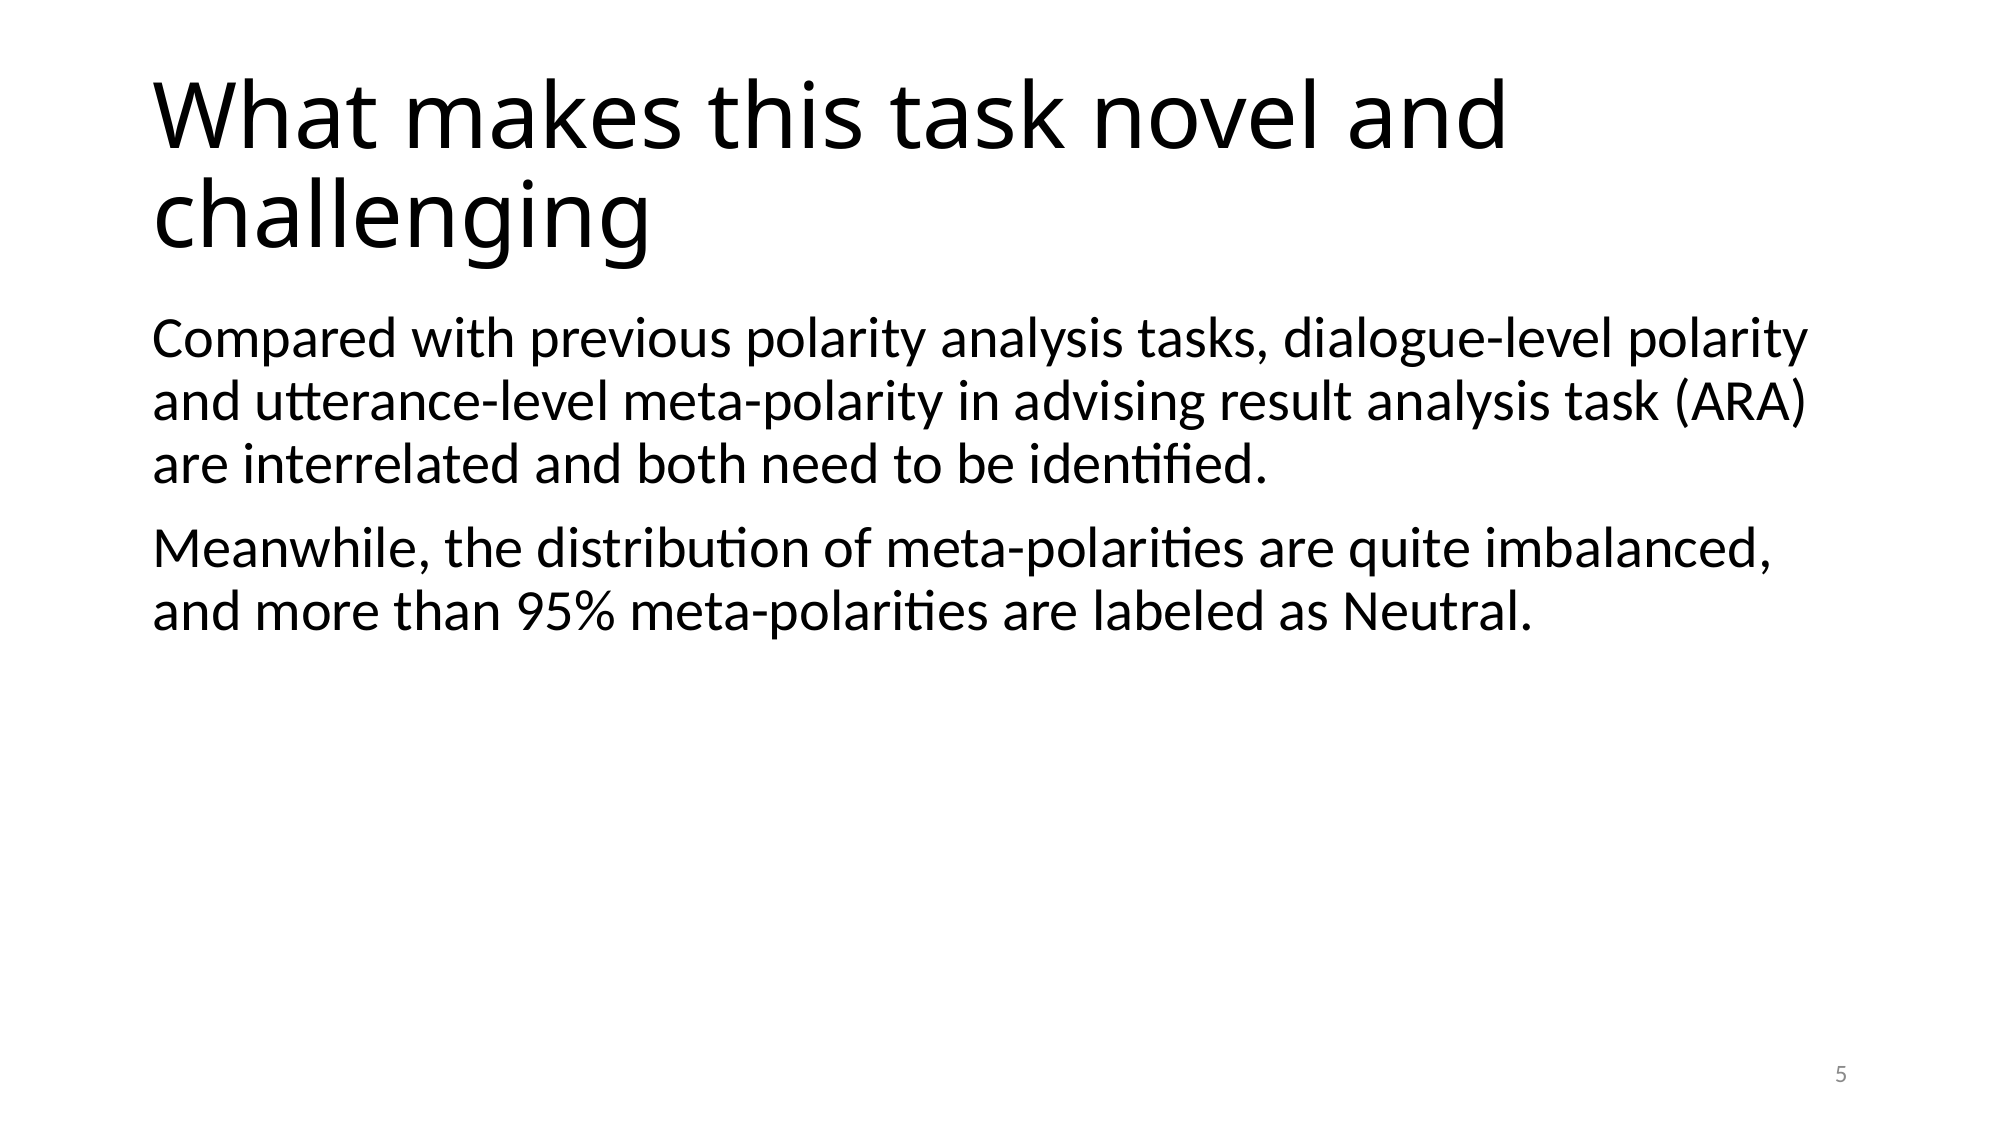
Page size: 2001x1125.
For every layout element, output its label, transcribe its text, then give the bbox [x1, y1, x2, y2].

title What makes this task novel and challenging [137, 59, 1863, 278]
list Compared with previous polarity analysis tasks, dialogue-level polarity and utterance-level meta-polarity in advising result analysis task (ARA) are interrelated and both need to be identified. Meanwhile, the distribution of meta-polarities are quite imbalanced, and more than 95% meta-polarities are labeled as Neutral. [137, 299, 1863, 1014]
slide_number 5 [1412, 1042, 1863, 1103]
